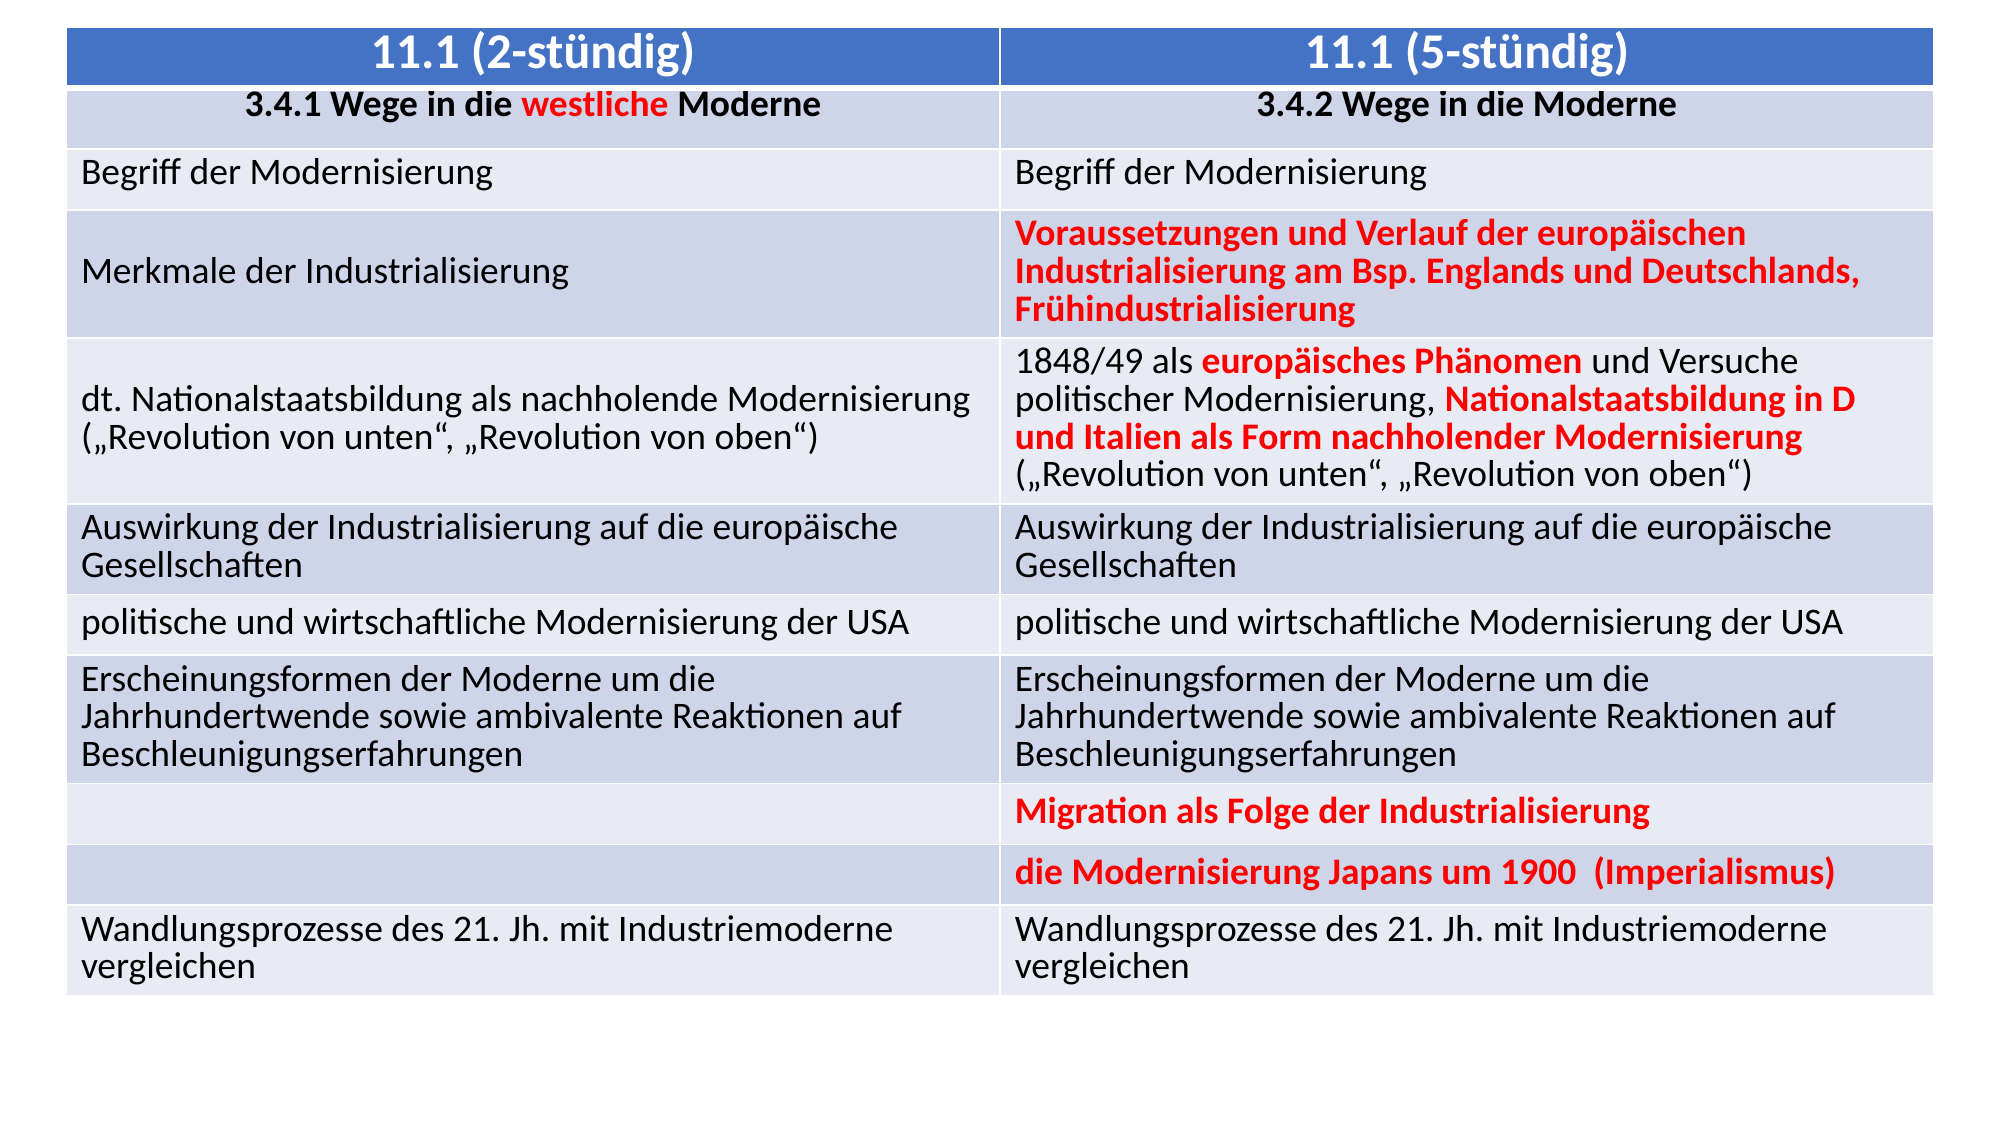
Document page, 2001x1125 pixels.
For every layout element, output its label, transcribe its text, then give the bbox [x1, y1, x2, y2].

table_cell politische und wirtschaftliche Modernisierung der USA [1001, 595, 1933, 654]
table_cell Migration als Folge der Industrialisierung [1001, 784, 1933, 844]
table_header 11.1 (2-stündig) [67, 28, 999, 85]
table_cell Begriff der Modernisierung [67, 150, 999, 209]
table_cell Auswirkung der Industrialisierung auf die europäische Gesellschaften [67, 505, 999, 594]
table_cell Merkmale der Industrialisierung [67, 211, 999, 337]
table_cell die Modernisierung Japans um 1900 (Imperialismus) [1001, 845, 1933, 904]
table_cell 1848/49 als europäisches Phänomen und Versuche politischer Modernisierung, Nationalstaatsbildung in D und Italien als Form nachholender Modernisierung („Revolution von unten“, „Revolution von oben“) [1001, 339, 1933, 503]
table_cell [67, 784, 999, 844]
table_cell 3.4.1 Wege in die westliche Moderne [67, 91, 999, 148]
table_cell Begriff der Modernisierung [1001, 150, 1933, 209]
table_cell dt. Nationalstaatsbildung als nachholende Modernisierung („Revolution von unten“, „Revolution von oben“) [67, 339, 999, 503]
table_cell [67, 845, 999, 904]
table_cell Erscheinungsformen der Moderne um die Jahrhundertwende sowie ambivalente Reaktionen auf Beschleunigungserfahrungen [67, 656, 999, 783]
table_cell politische und wirtschaftliche Modernisierung der USA [67, 595, 999, 654]
table_header 11.1 (5-stündig) [1001, 28, 1933, 85]
table_cell Auswirkung der Industrialisierung auf die europäische Gesellschaften [1001, 505, 1933, 594]
table_cell Wandlungsprozesse des 21. Jh. mit Industriemoderne vergleichen [1001, 906, 1933, 995]
table_cell 3.4.2 Wege in die Moderne [1001, 91, 1933, 148]
table_cell Erscheinungsformen der Moderne um die Jahrhundertwende sowie ambivalente Reaktionen auf Beschleunigungserfahrungen [1001, 656, 1933, 783]
table_cell Wandlungsprozesse des 21. Jh. mit Industriemoderne vergleichen [67, 906, 999, 995]
table_cell Voraussetzungen und Verlauf der europäischen Industrialisierung am Bsp. Englands und Deutschlands, Frühindustrialisierung [1001, 211, 1933, 337]
